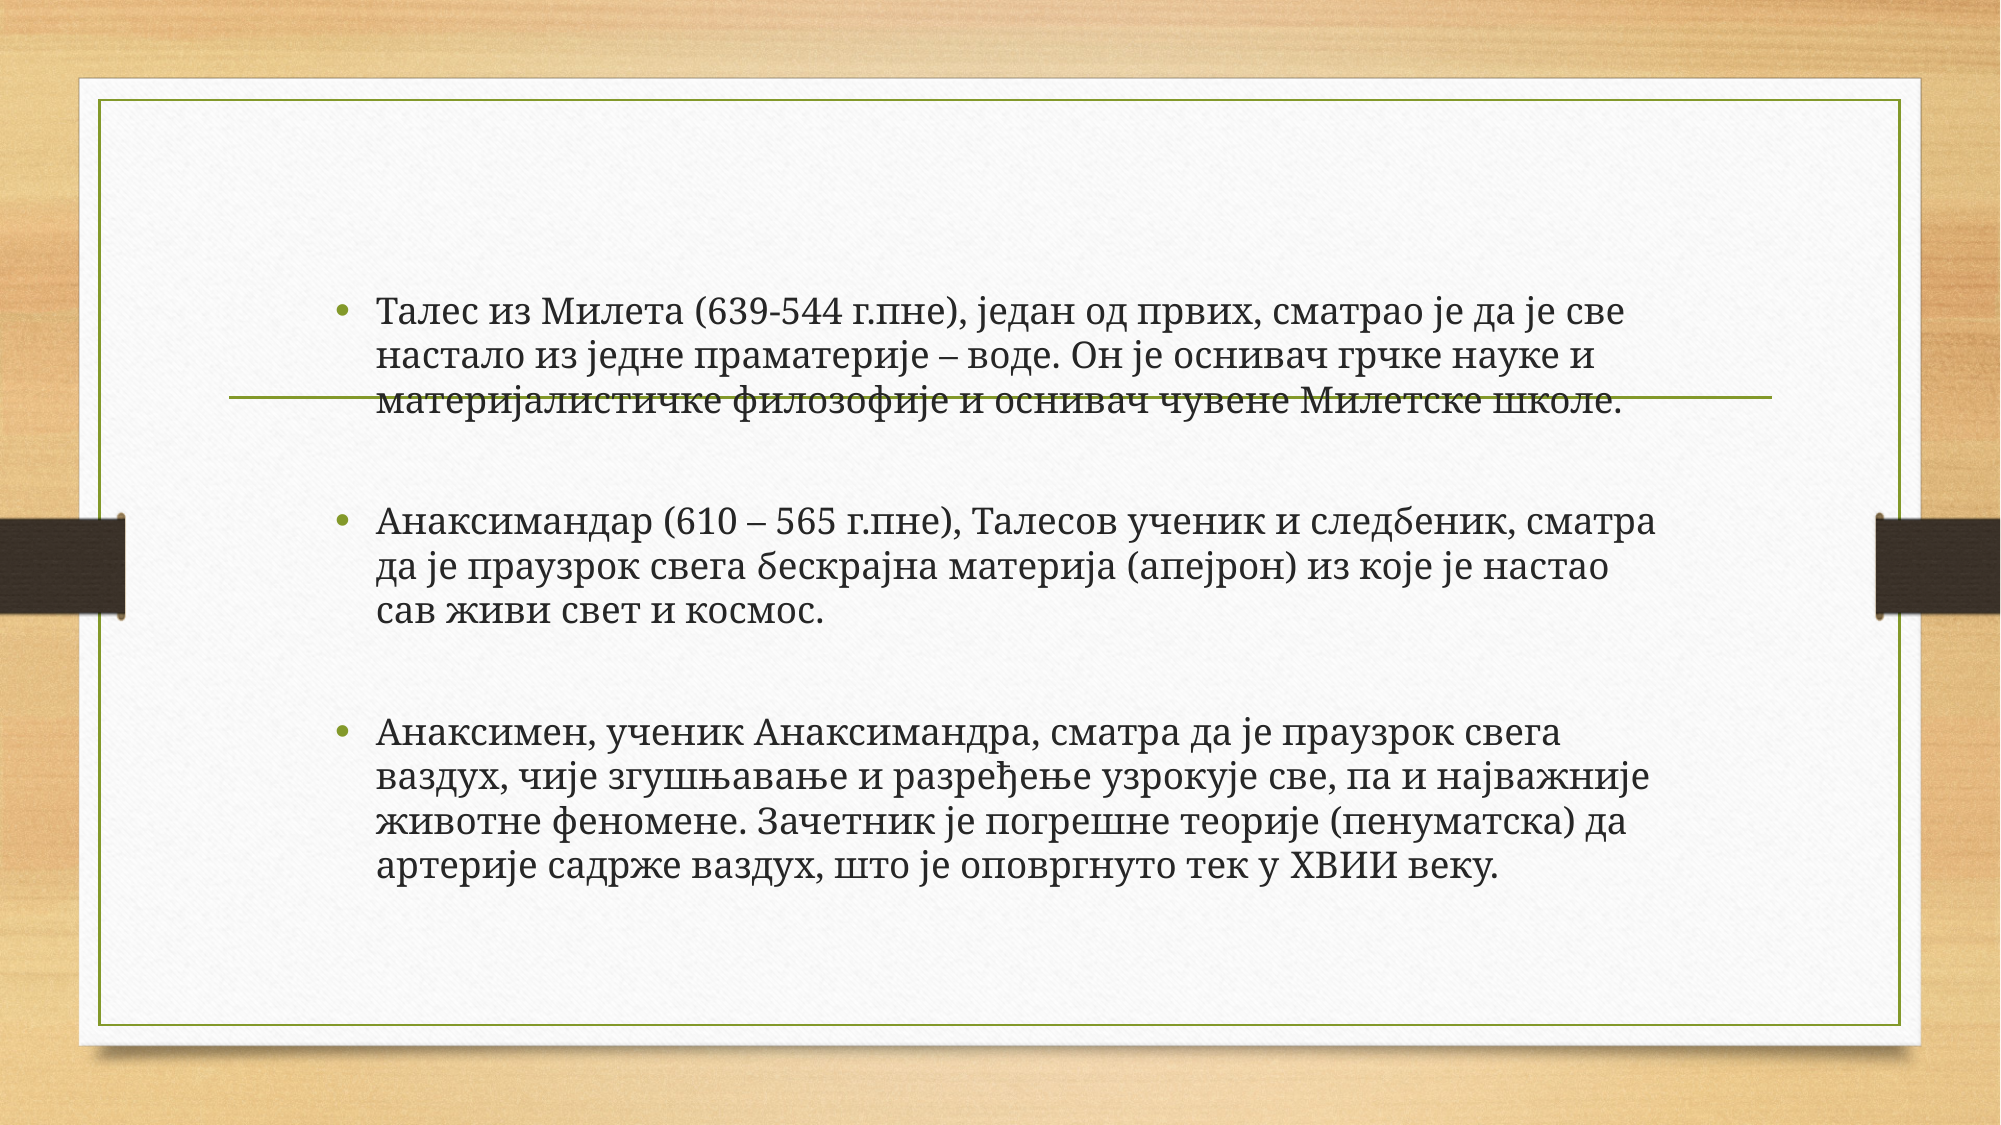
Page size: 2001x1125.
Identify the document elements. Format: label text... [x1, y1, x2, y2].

list Талес из Милета (639-544 г.пне), један од првих, сматрао је да је све настало из једне праматерије – воде. Он је оснивач грчке науке и материјалистичке филозофије и оснивач чувене Милетске школе. Анаксимандар (610 – 565 г.пне), Талесов ученик и следбеник, сматра да је праузрок свега бескрајна материја (апејрон) из које је настао сав живи свет и космос. Анаксимен, ученик Анаксимандра, сматра да је праузрок свега ваздух, чије згушњавање и разређење узрокује све, па и најважније животне феномене. Зачетник је погрешне теорије (пенуматска) да артерије садрже ваздух, што је оповргнуто тек у XВИИ веку. [320, 279, 1676, 939]
picture [0, 0, 2001, 1125]
